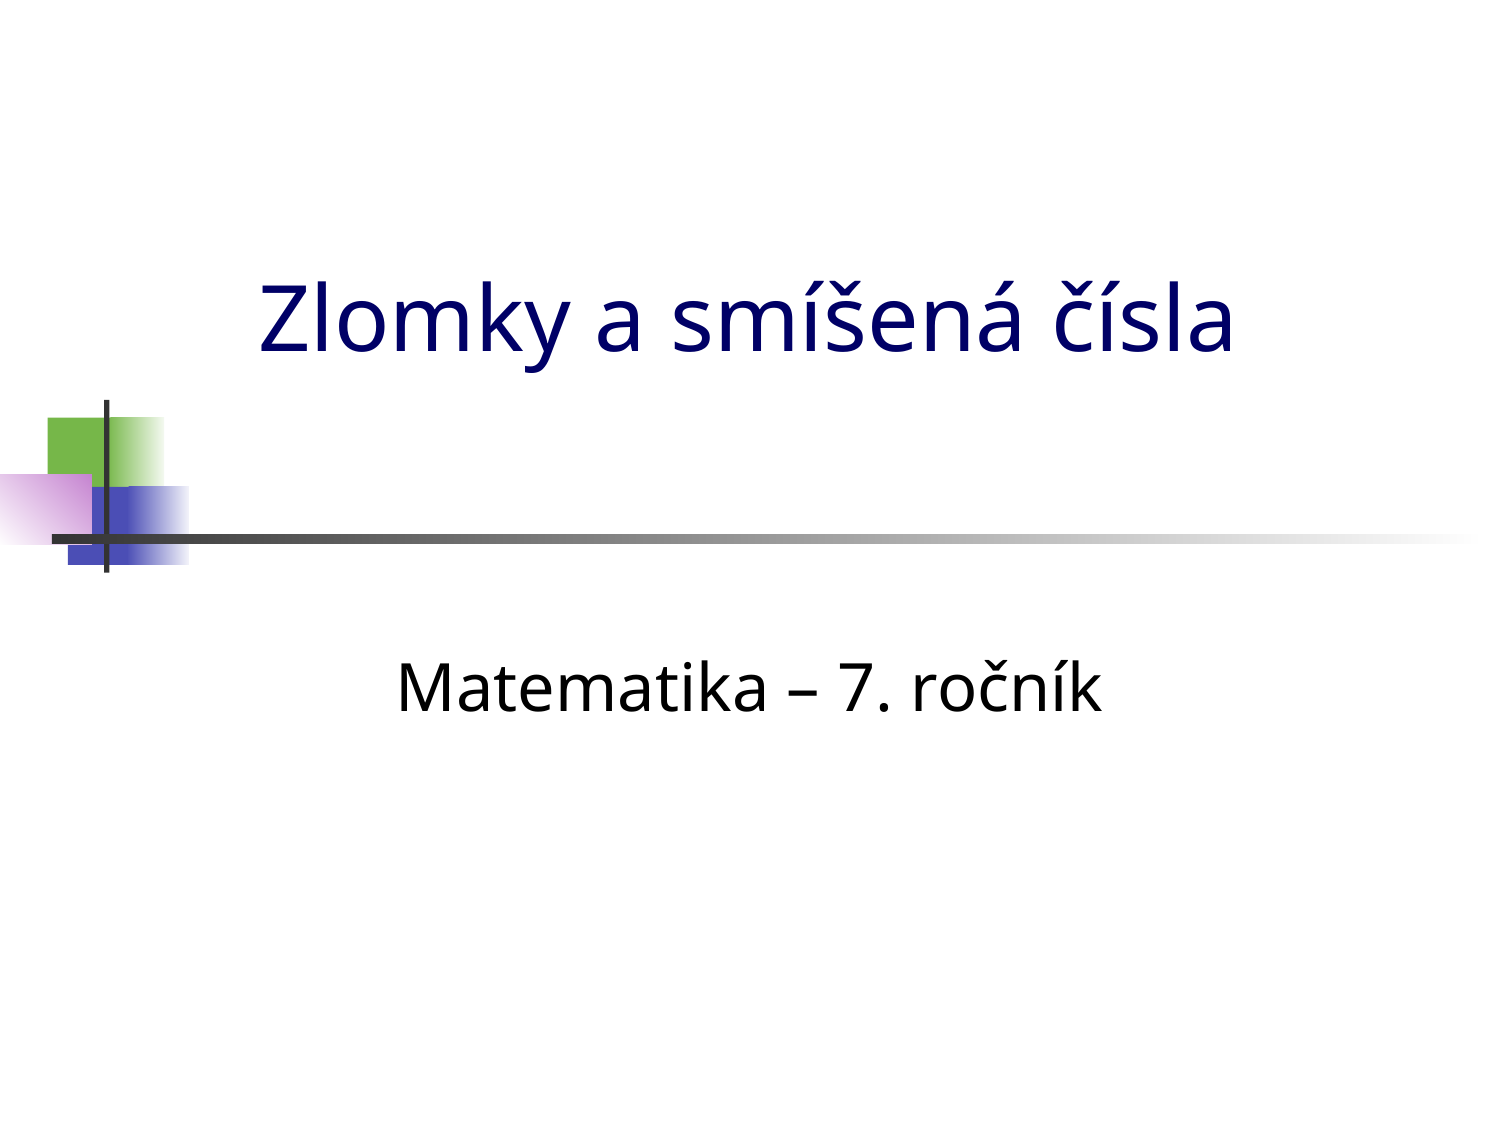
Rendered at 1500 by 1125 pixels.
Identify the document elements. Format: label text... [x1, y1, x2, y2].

title Zlomky a smíšená čísla [0, 136, 1499, 378]
subtitle Matematika – 7. ročník [224, 637, 1276, 926]
